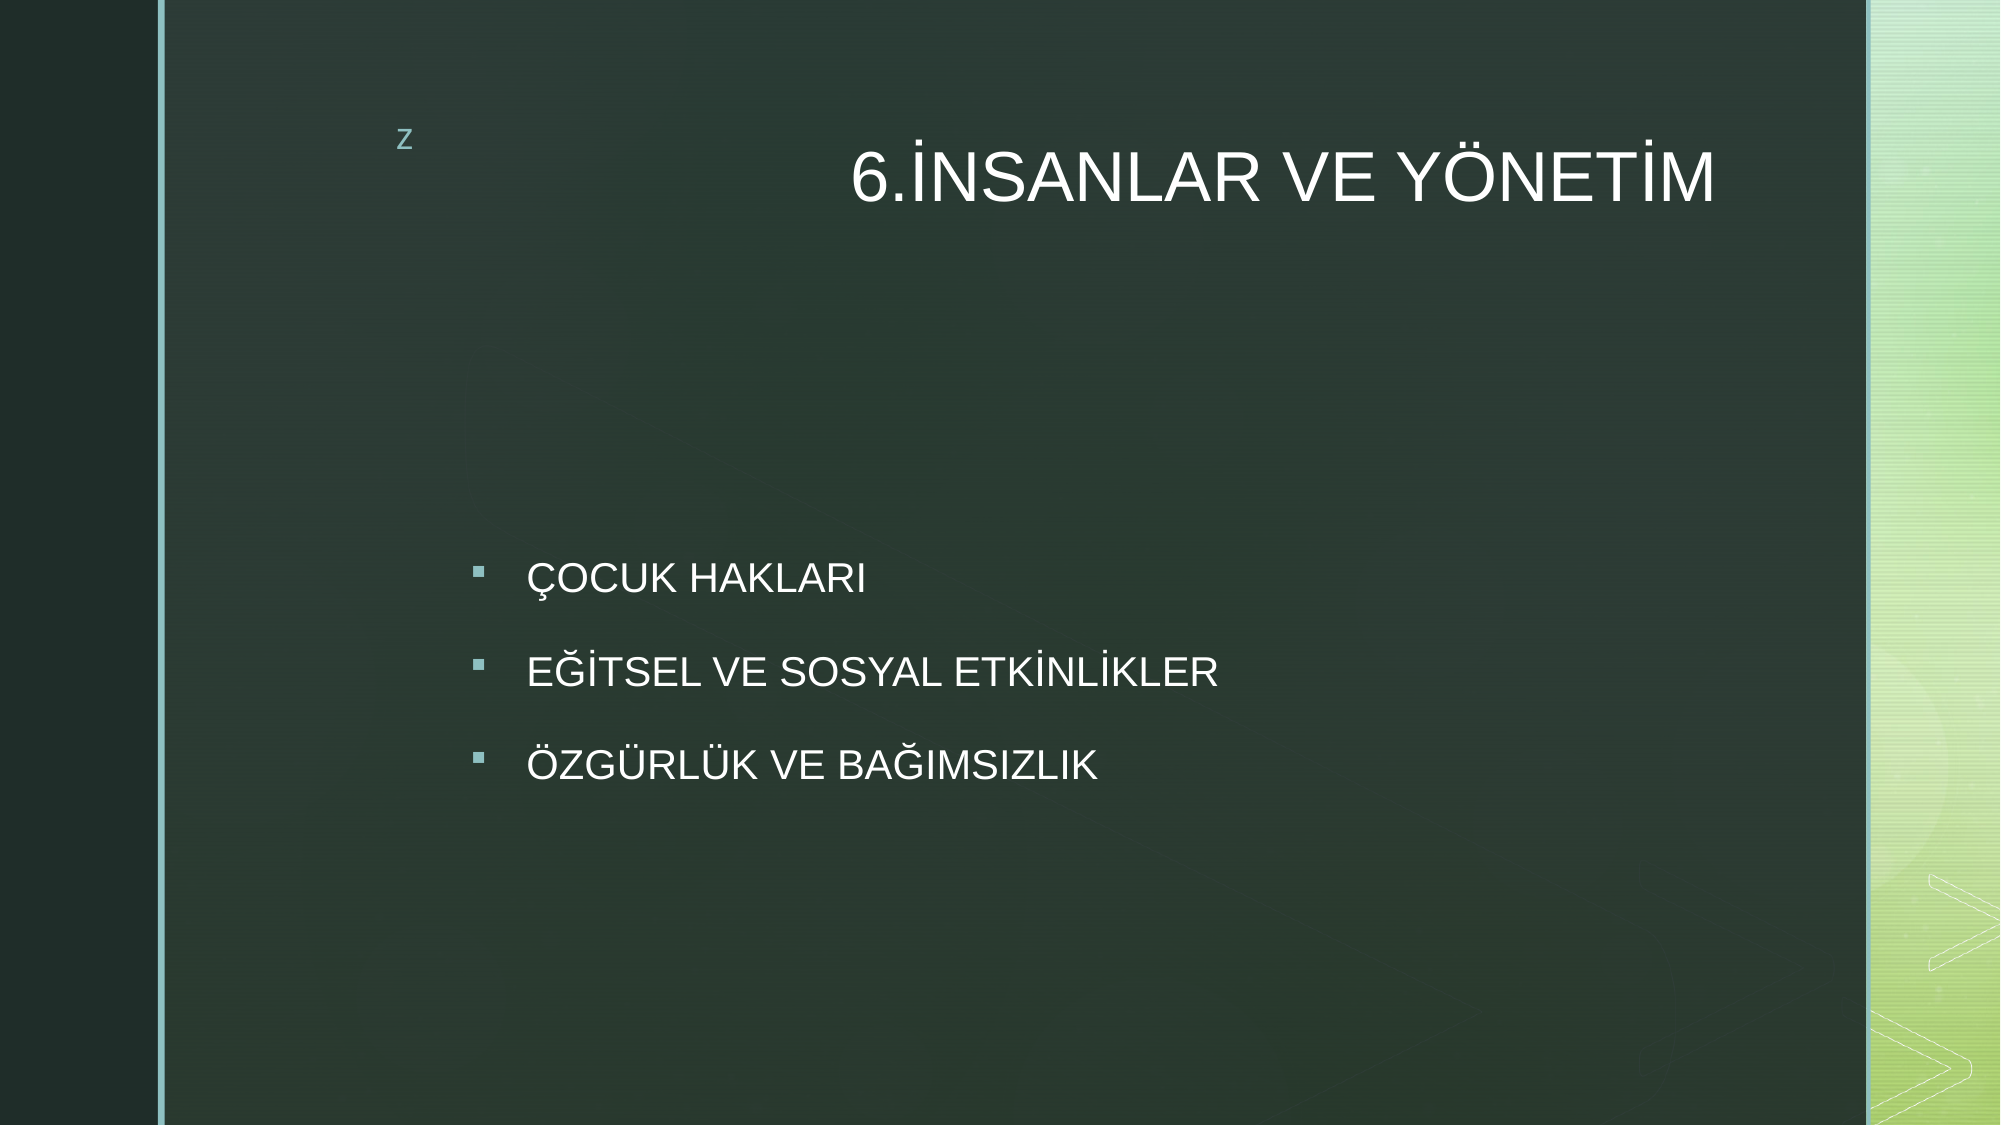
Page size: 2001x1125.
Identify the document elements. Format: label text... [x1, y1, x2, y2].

list ÇOCUK HAKLARI EĞİTSEL VE SOSYAL ETKİNLİKLER ÖZGÜRLÜK VE BAĞIMSIZLIK [454, 336, 1734, 993]
title 6.İNSANLAR VE YÖNETİM [428, 132, 1734, 310]
picture [1871, 0, 2001, 1125]
